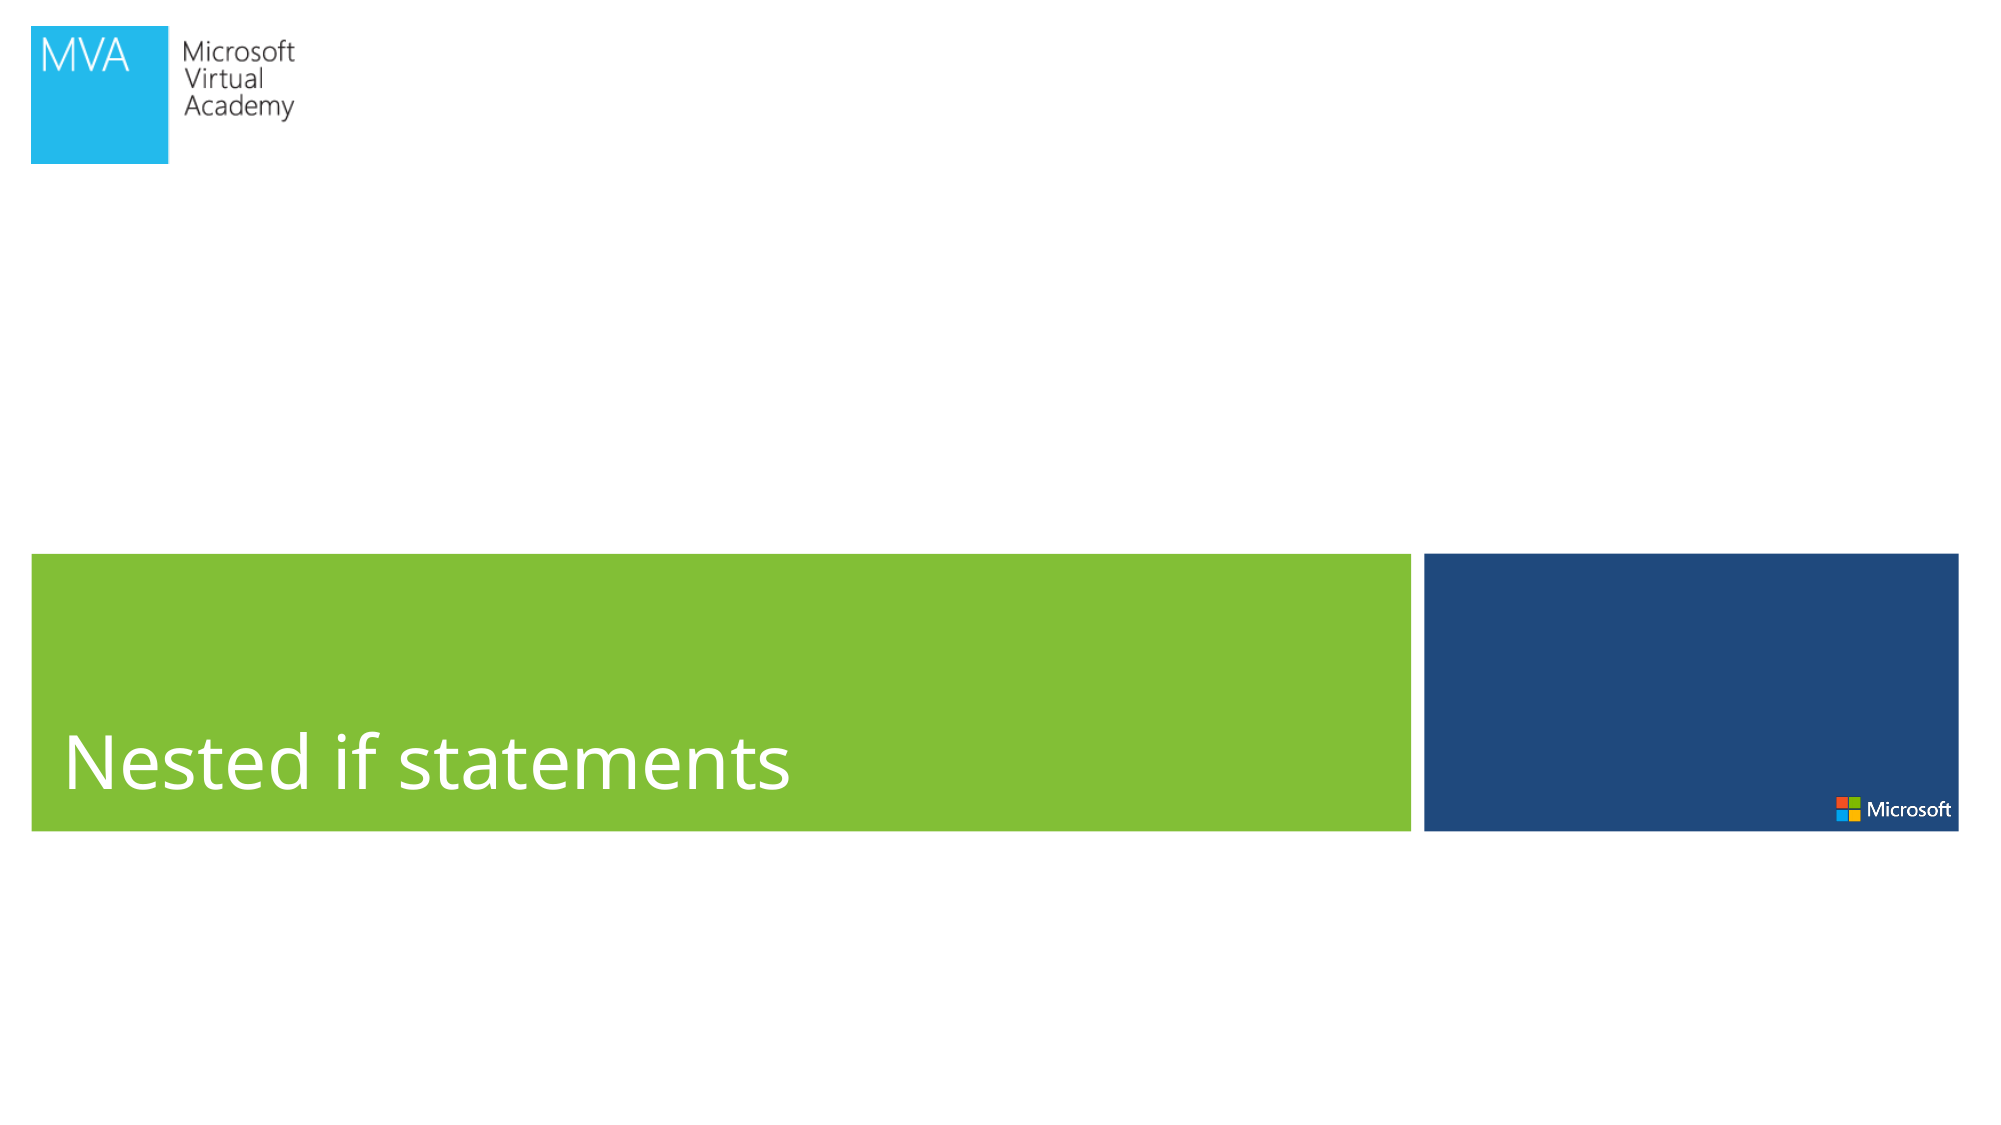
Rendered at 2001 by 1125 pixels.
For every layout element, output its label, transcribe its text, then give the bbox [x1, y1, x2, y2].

picture [31, 26, 374, 164]
list Nested if statements [47, 568, 1396, 813]
picture [1834, 790, 1956, 827]
